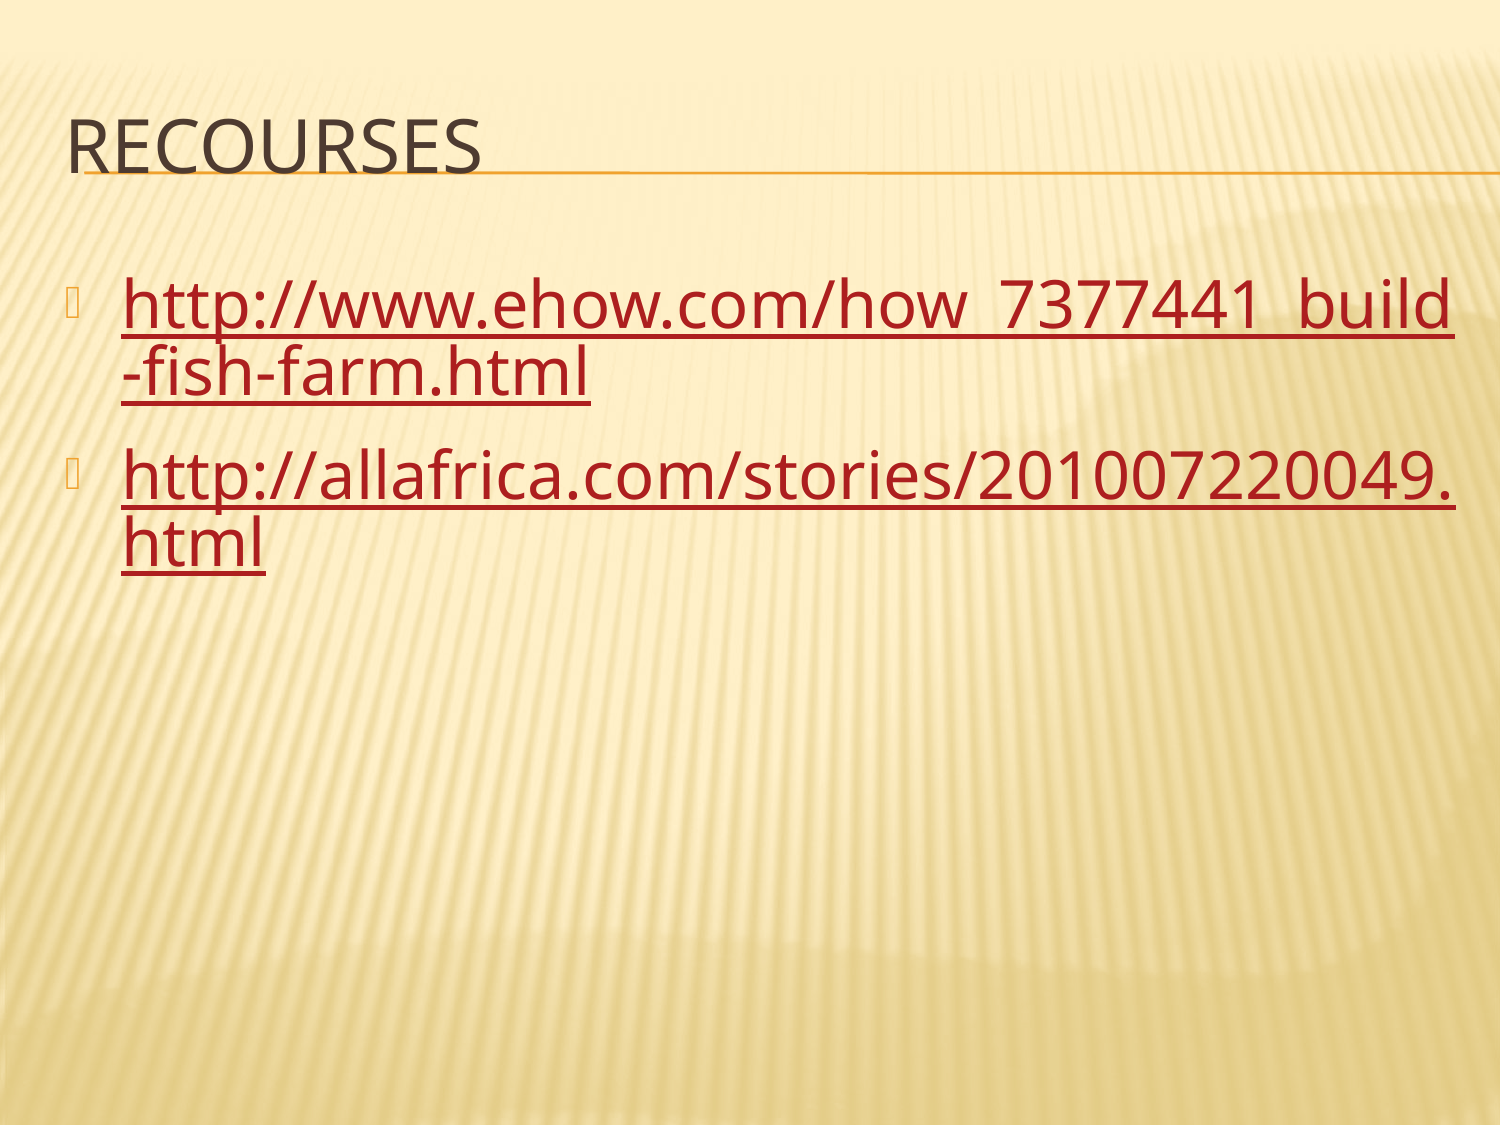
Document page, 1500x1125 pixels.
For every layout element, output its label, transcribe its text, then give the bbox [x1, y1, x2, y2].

list http://www.ehow.com/how_7377441_build-fish-farm.html http://allafrica.com/stories/201007220049.html [50, 254, 1475, 998]
title Recourses [50, 75, 1475, 213]
